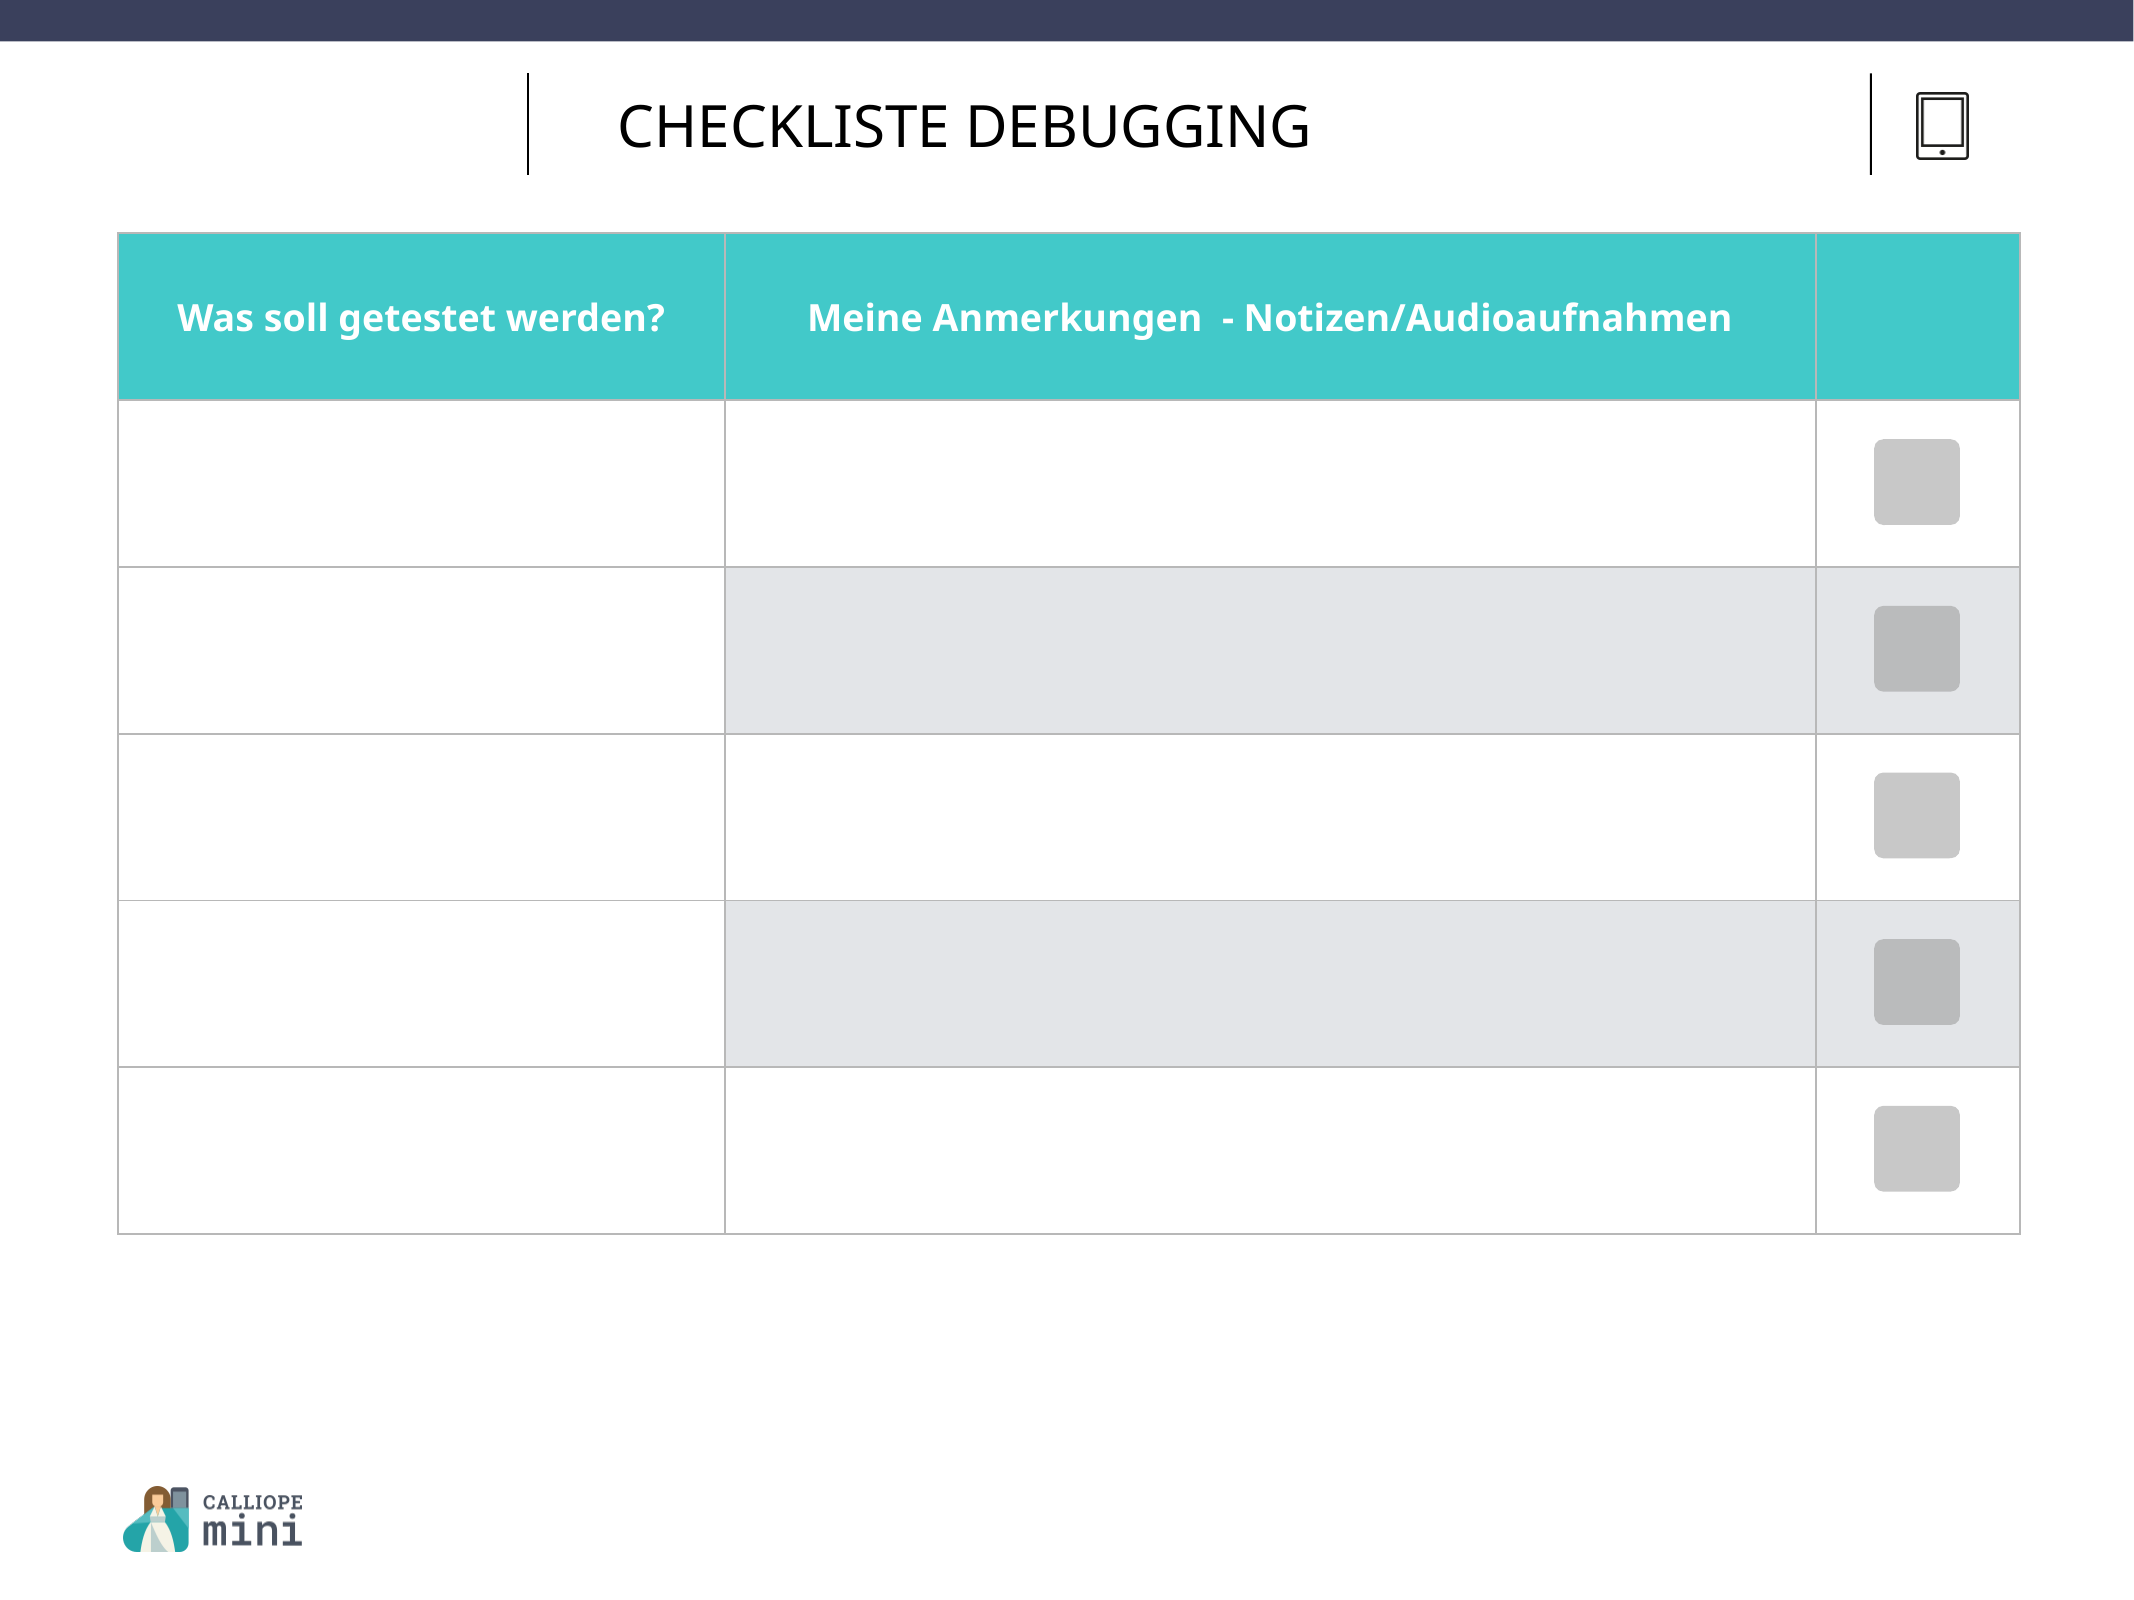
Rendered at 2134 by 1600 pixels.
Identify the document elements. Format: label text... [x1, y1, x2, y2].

picture [123, 1486, 302, 1552]
list Checkliste DEBUGGING [609, 80, 1775, 168]
picture [115, 230, 2019, 1369]
picture [1916, 92, 1969, 160]
